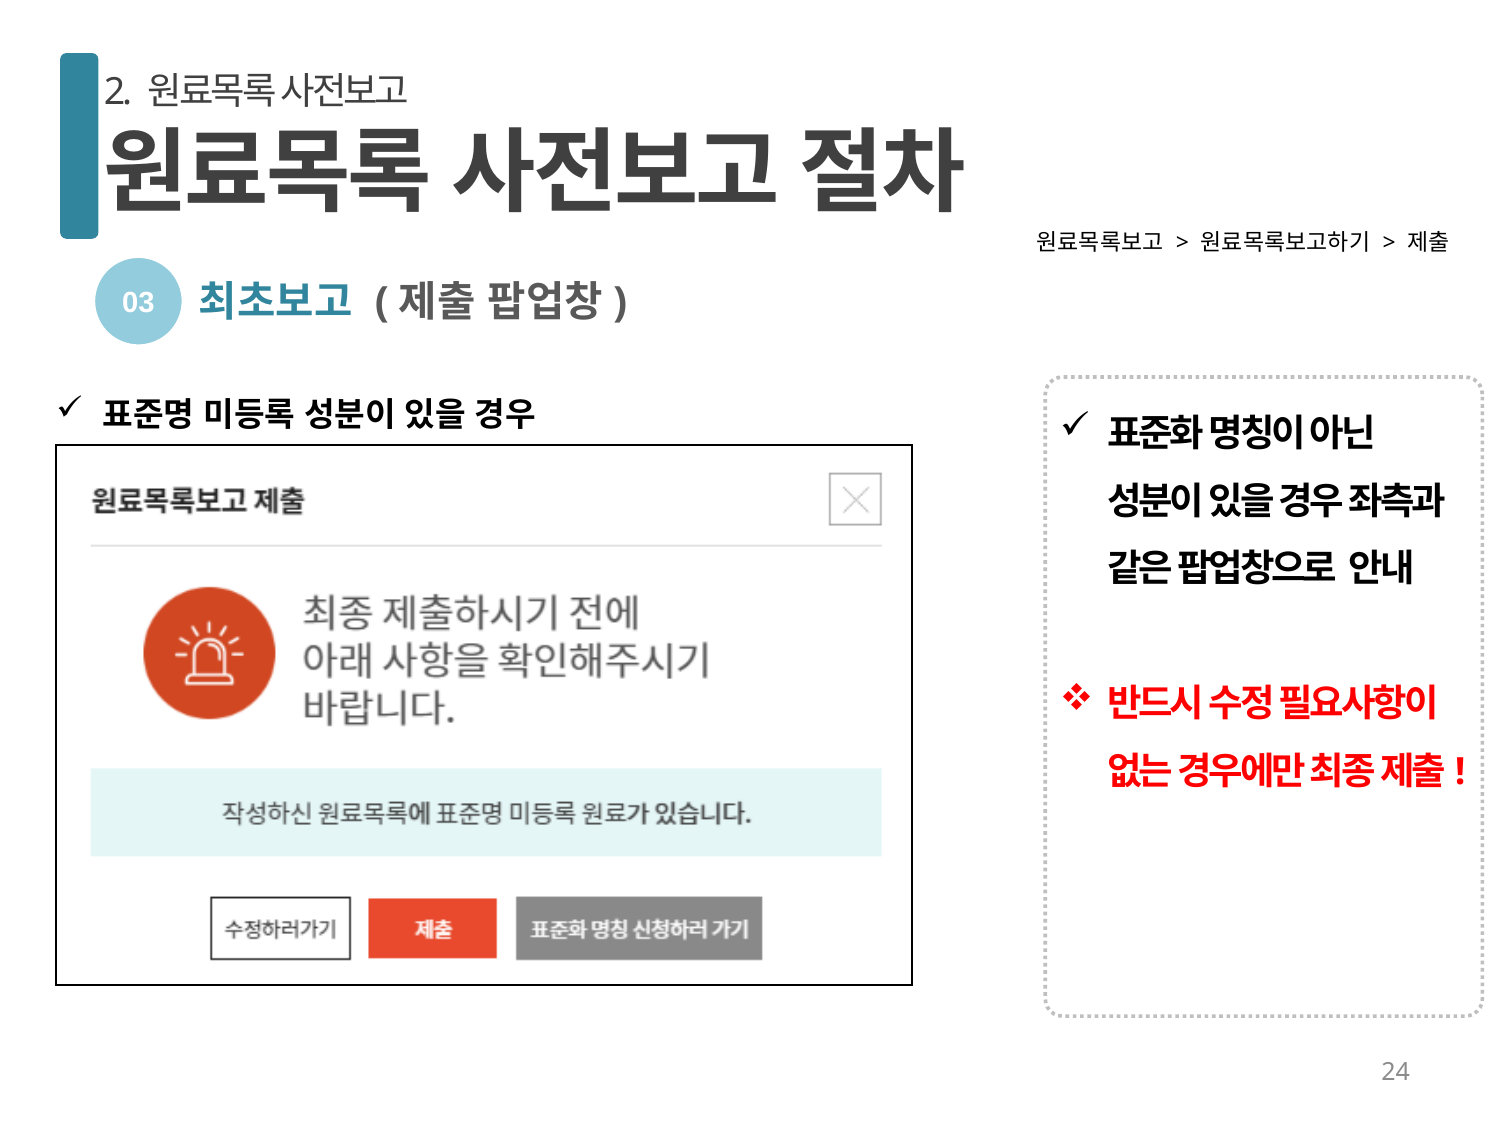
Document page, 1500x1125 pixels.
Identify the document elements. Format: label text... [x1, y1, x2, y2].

slide_number 24 [1074, 1042, 1425, 1103]
text_box 03 [90, 253, 184, 350]
text_box 표준명 미등록 성분이 있을 경우 [55, 373, 913, 434]
text_box 표준화 명칭이 아닌 성분이 있을 경우 좌측과 같은 팝업창으로 안내 반드시 수정 필요사항이 없는 경우에만 최종 제출! [1045, 379, 1483, 800]
picture [56, 445, 912, 985]
text_box [58, 50, 101, 241]
text_box [1045, 800, 1483, 1017]
text_box 최초보고 (제출 팝업창) [184, 267, 916, 339]
text_box 원료목록보고 > 원료목록보고하기 > 제출 [1021, 219, 1465, 263]
text_box 2. 원료목록 사전보고 원료목록 사전보고 절차 [89, 60, 981, 230]
